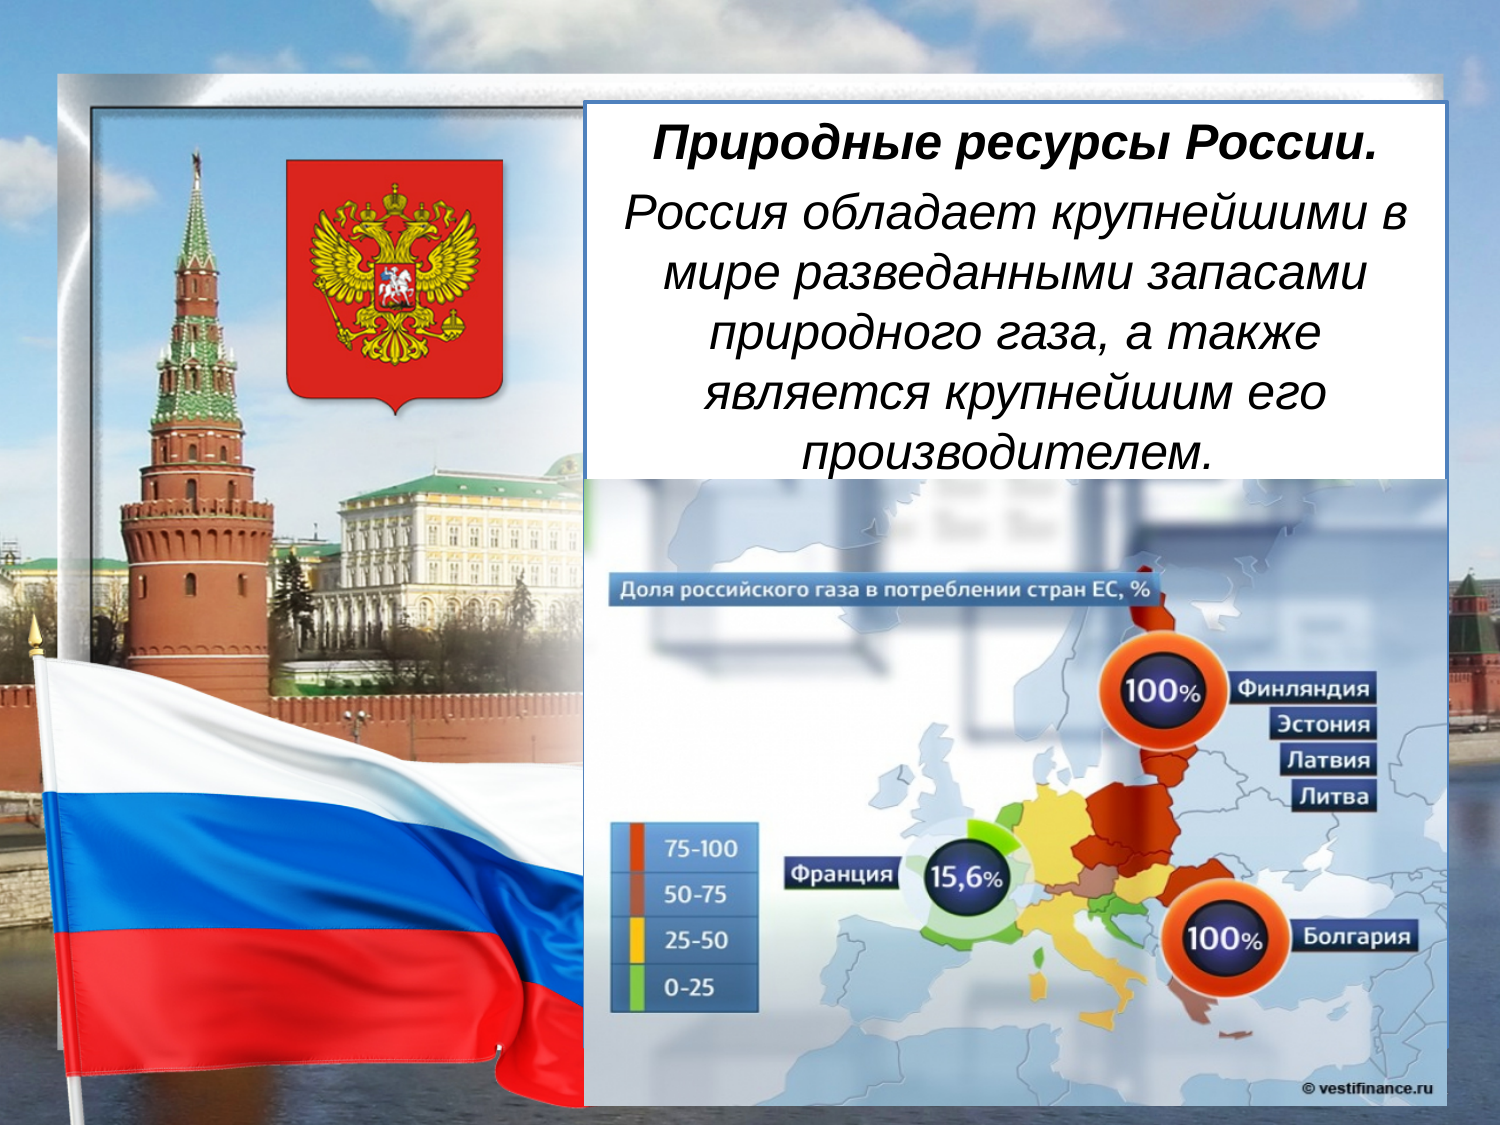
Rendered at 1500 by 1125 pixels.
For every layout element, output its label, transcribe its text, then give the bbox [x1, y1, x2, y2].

list Природные ресурсы России. Россия обладает крупнейшими в мире разведанными запасами природного газа, а также является крупнейшим его производителем. [583, 100, 1449, 481]
picture [0, 0, 1500, 1125]
